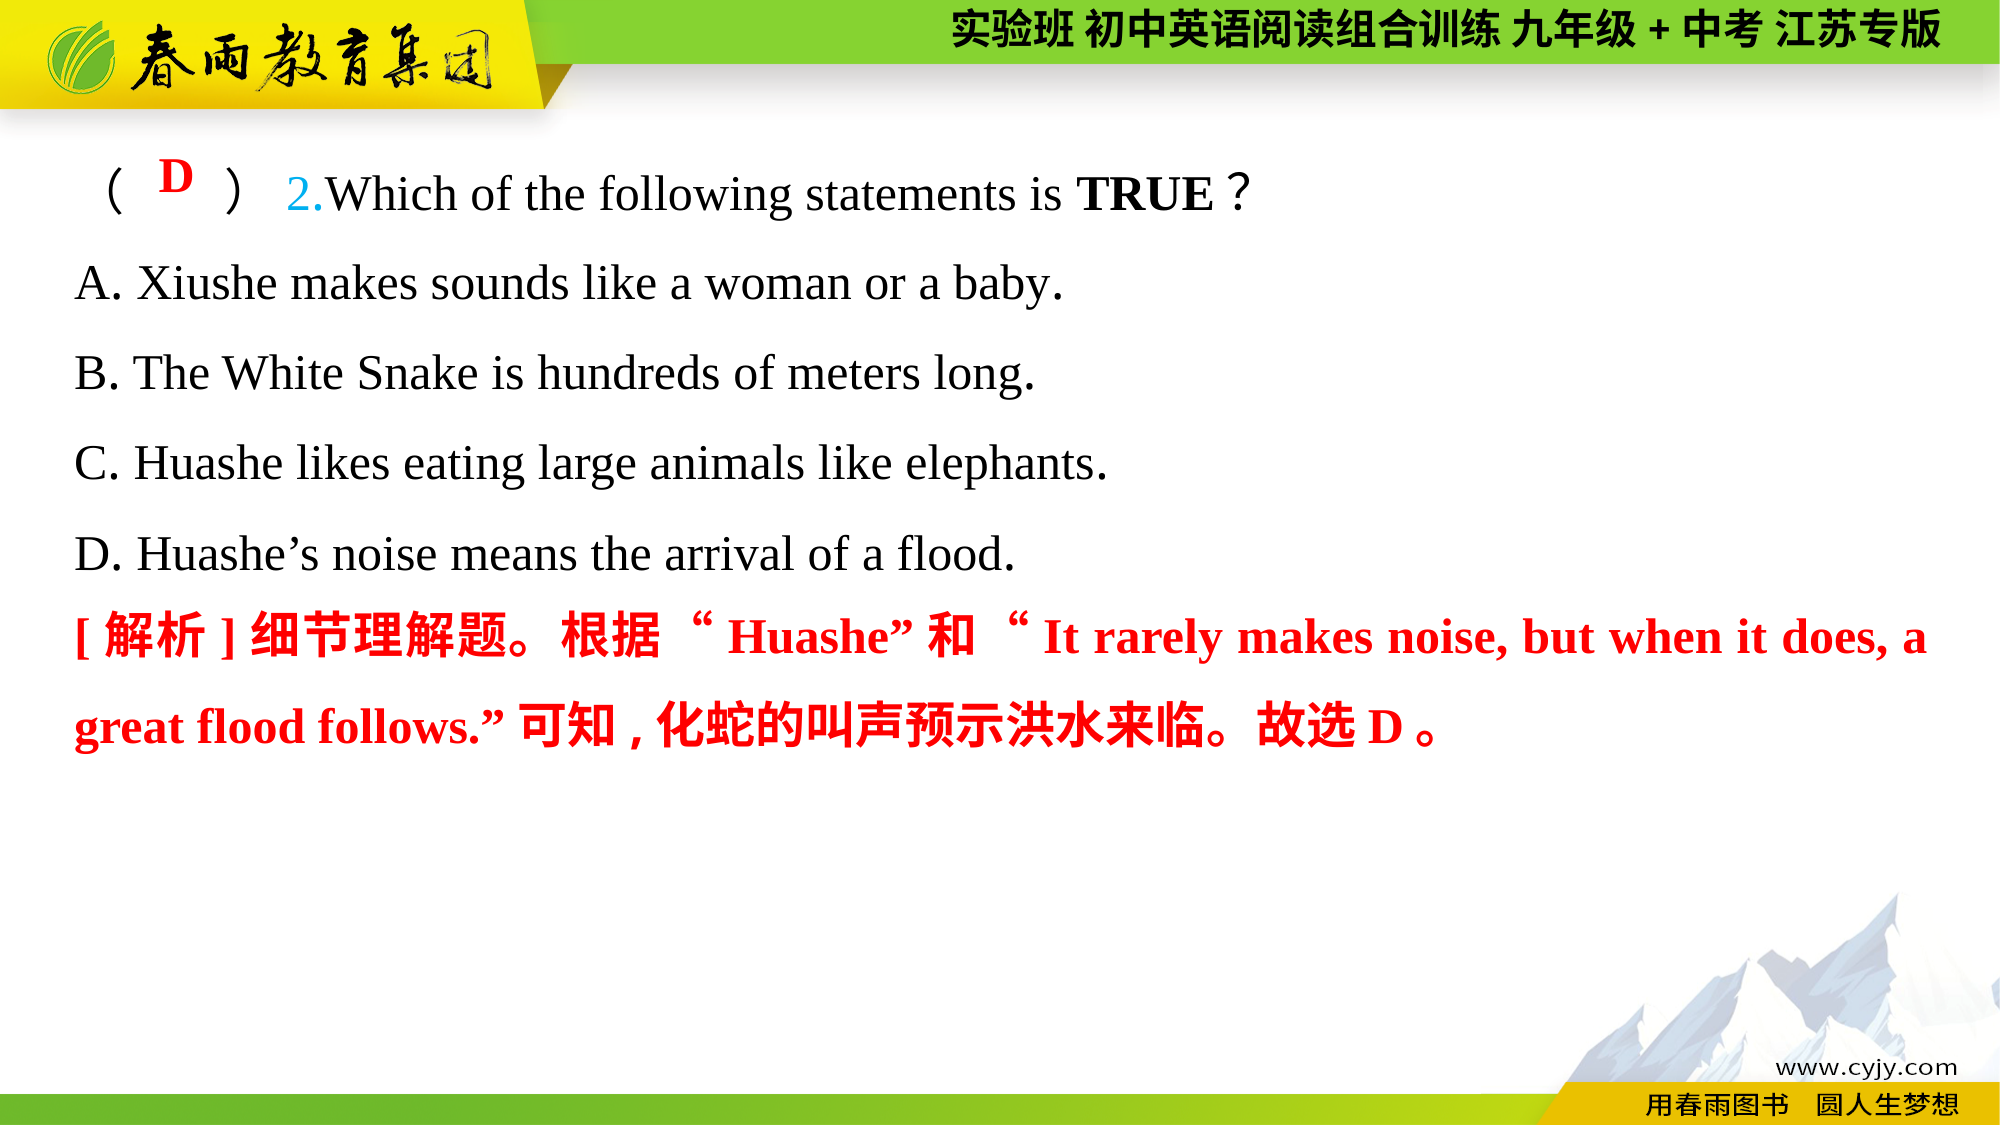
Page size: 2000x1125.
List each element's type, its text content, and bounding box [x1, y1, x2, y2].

list （ ）2.Which of the following statements is TRUE？ A. Xiushe makes sounds like a woman or a baby. B. The White Snake is hundreds of meters long. C. Huashe likes eating large animals like elephants. D. Huashe’s noise means the arrival of a flood. [59, 122, 1944, 566]
picture [0, 0, 2000, 1125]
text_box D [143, 134, 210, 210]
text_box [解析]细节理解题。根据“Huashe”和“It rarely makes noise, but when it does, a great flood follows.”可知,化蛇的叫声预示洪水来临。故选D。 [59, 566, 1944, 761]
